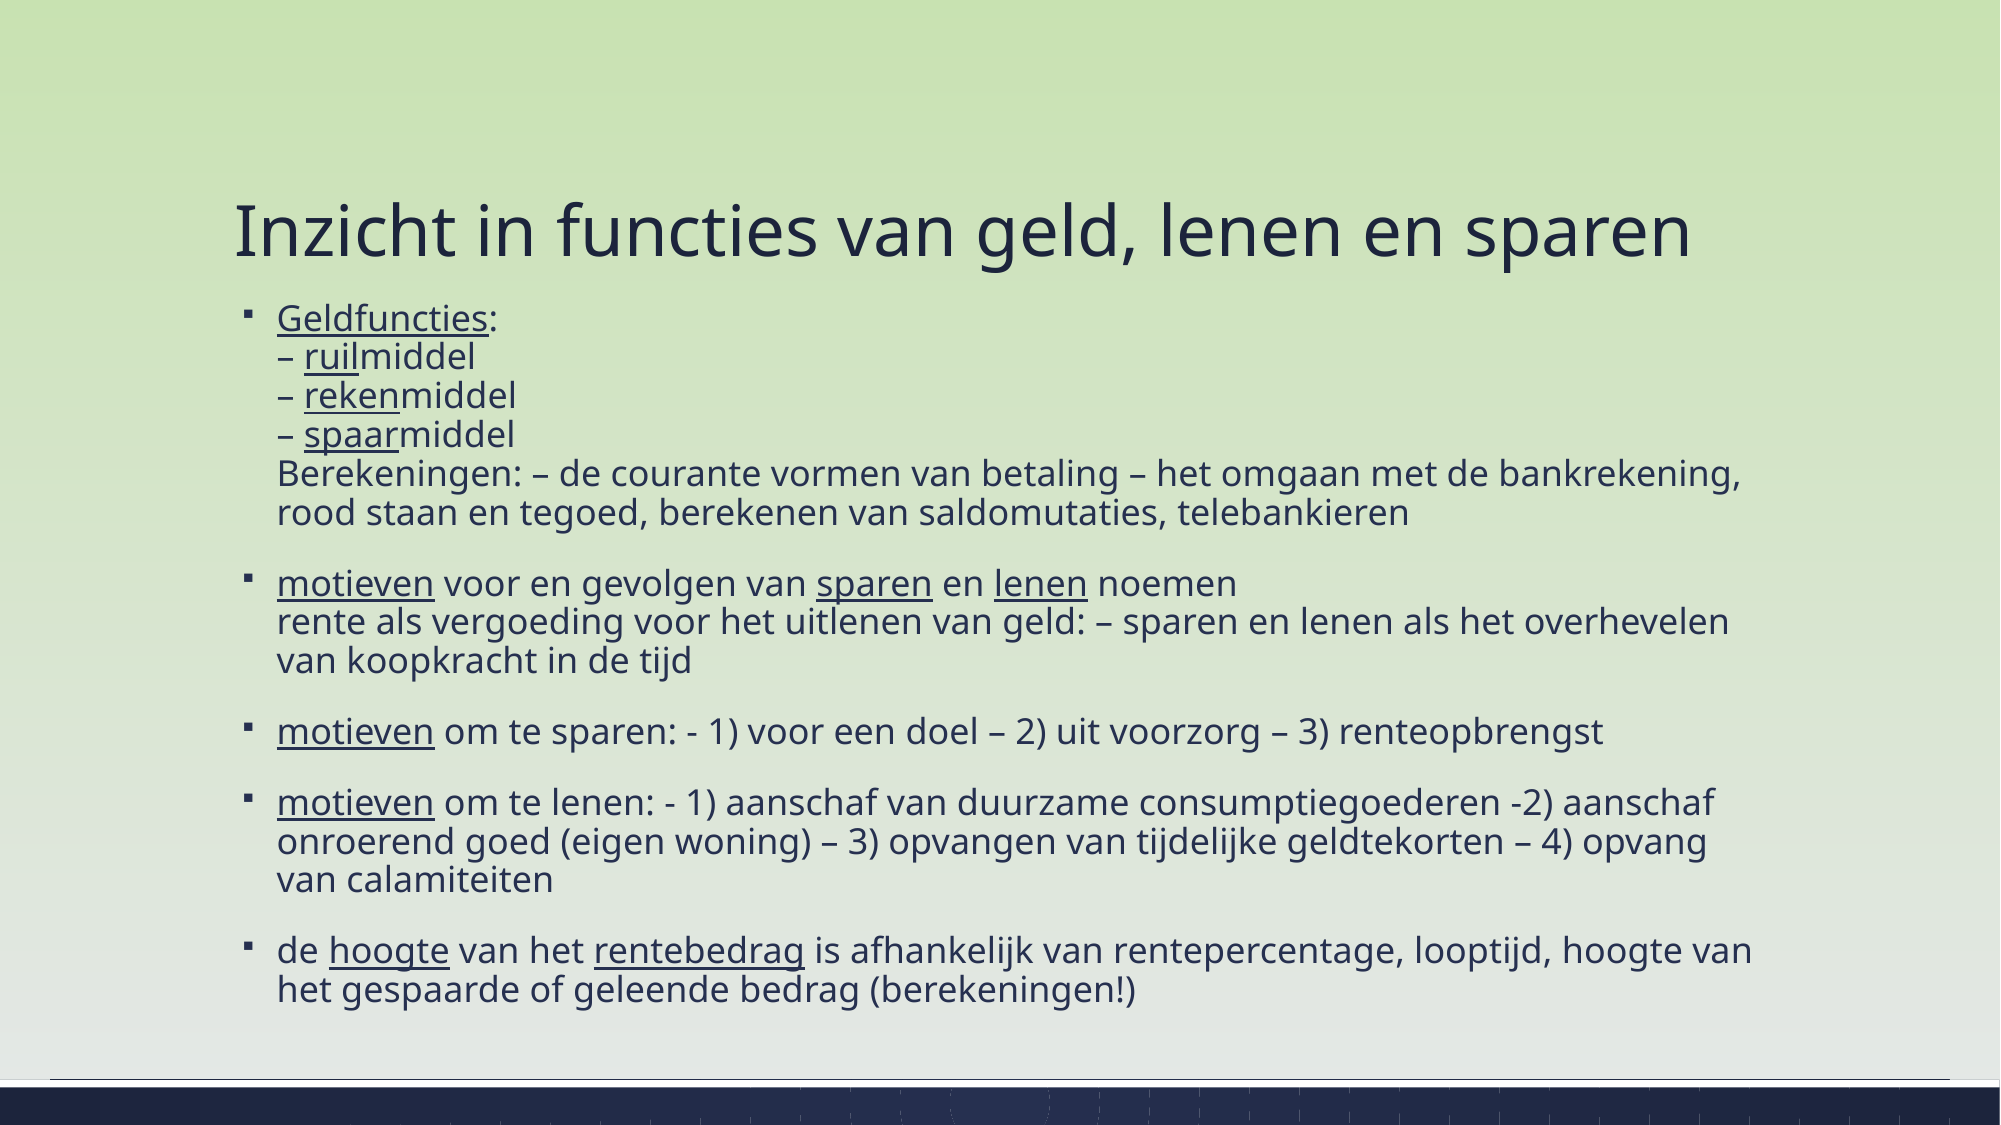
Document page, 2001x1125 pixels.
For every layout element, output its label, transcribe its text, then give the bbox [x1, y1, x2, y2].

title Inzicht in functies van geld, lenen en sparen [219, 76, 1780, 279]
list Geldfuncties: – ruilmiddel – rekenmiddel – spaarmiddel Berekeningen: – de courante vormen van betaling – het omgaan met de bankrekening, rood staan en tegoed, berekenen van saldomutaties, telebankieren motieven voor en gevolgen van sparen en lenen noemen rente als vergoeding voor het uitlenen van geld: – sparen en lenen als het overhevelen van koopkracht in de tijd motieven om te sparen: - 1) voor een doel – 2) uit voorzorg – 3) renteopbrengst motieven om te lenen: - 1) aanschaf van duurzame consumptiegoederen -2) aanschaf onroerend goed (eigen woning) – 3) opvangen van tijdelijke geldtekorten – 4) opvang van calamiteiten de hoogte van het rentebedrag is afhankelijk van rentepercentage, looptijd, hoogte van het gespaarde of geleende bedrag (berekeningen!) [219, 292, 1780, 1025]
